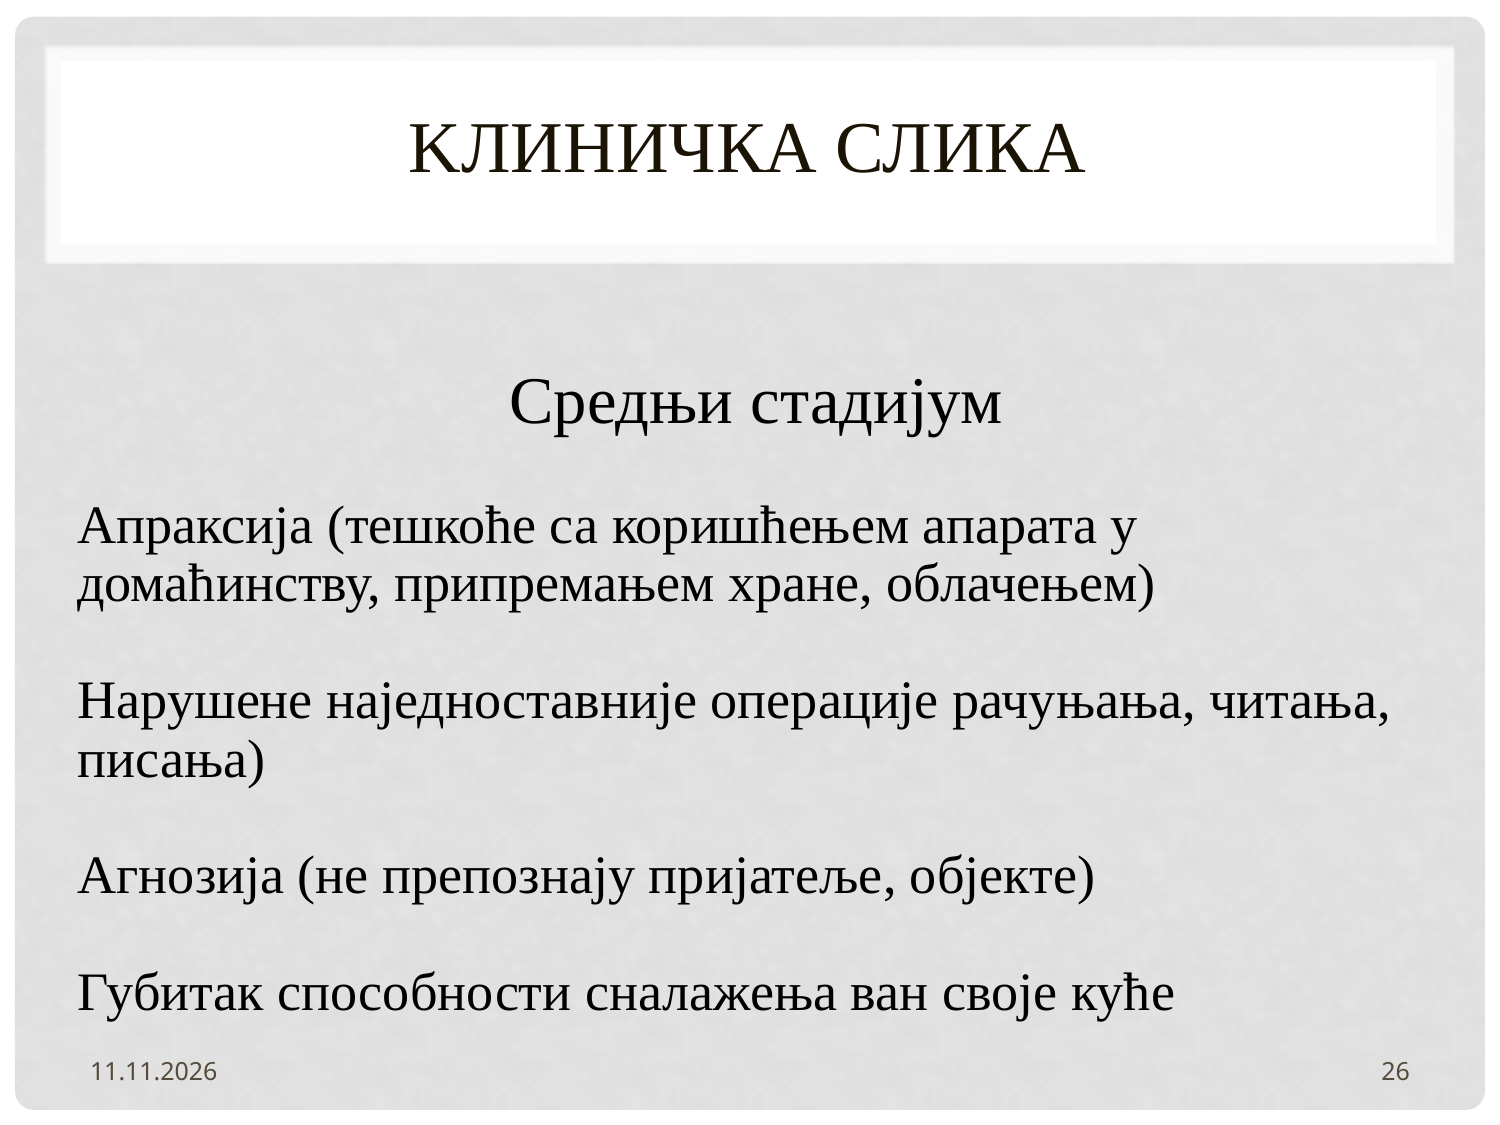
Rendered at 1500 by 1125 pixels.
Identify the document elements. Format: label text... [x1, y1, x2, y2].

slide_number 26 [1074, 1042, 1425, 1103]
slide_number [75, 1042, 425, 1103]
title Kлиничка слика [120, 50, 1375, 238]
text_box Средњи стадијум Апраксија (тешкоће са коришћењем апарата у домаћинству, припремањем хране, облачењем) Нарушене наједноставније операције рачуњања, читања, писања) Агнозија (не препознају пријатеље, објекте) Губитак способности сналажења ван своје куће [62, 299, 1450, 1075]
